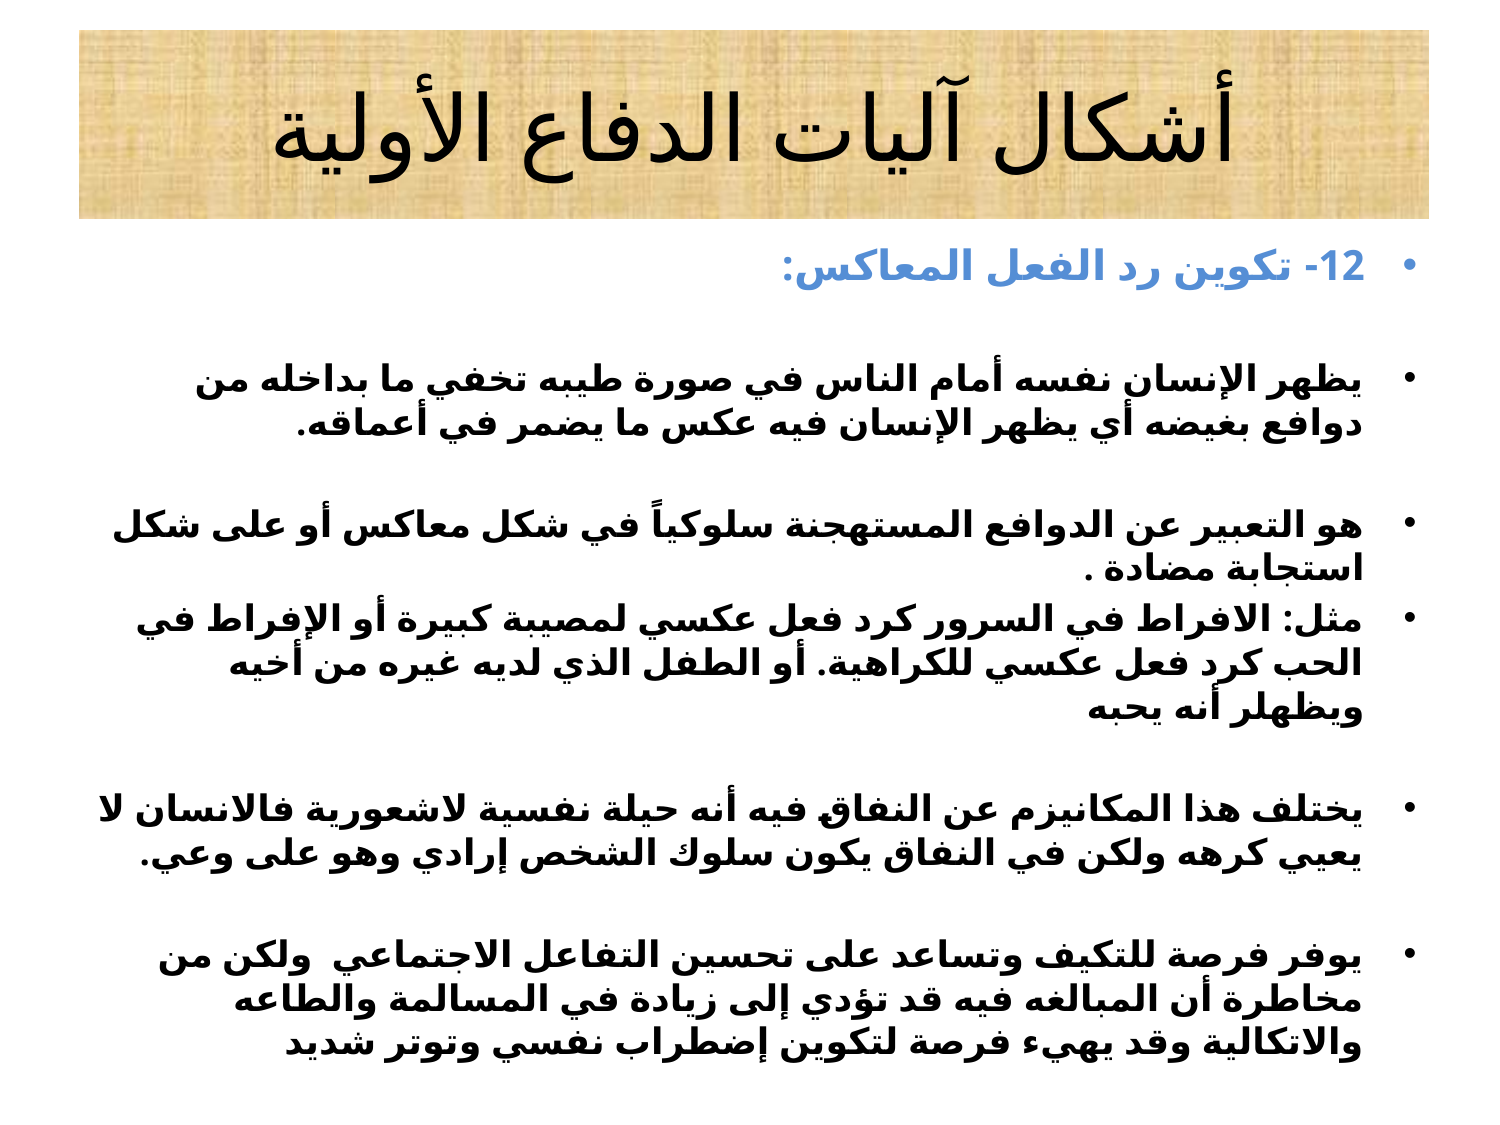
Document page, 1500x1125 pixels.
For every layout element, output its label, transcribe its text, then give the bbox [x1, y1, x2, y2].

list 12- تكوين رد الفعل المعاكس: يظهر الإنسان نفسه أمام الناس في صورة طيبه تخفي ما بداخله من دوافع بغيضه أي يظهر الإنسان فيه عكس ما يضمر في أعماقه. هو التعبير عن الدوافع المستهجنة سلوكياً في شكل معاكس أو على شكل استجابة مضادة . مثل: الافراط في السرور كرد فعل عكسي لمصيبة كبيرة أو الإفراط في الحب كرد فعل عكسي للكراهية. أو الطفل الذي لديه غيره من أخيه ويظهلر أنه يحبه يختلف هذا المكانيزم عن النفاق فيه أنه حيلة نفسية لاشعورية فالانسان لا يعيي كرهه ولكن في النفاق يكون سلوك الشخص إرادي وهو على وعي. يوفر فرصة للتكيف وتساعد على تحسين التفاعل الاجتماعي ولكن من مخاطرة أن المبالغه فيه قد تؤدي إلى زيادة في المسالمة والطاعه والاتكالية وقد يهيء فرصة لتكوين إضطراب نفسي وتوتر شديد [75, 231, 1425, 1125]
title أشكال آليات الدفاع الأولية [79, 30, 1429, 219]
